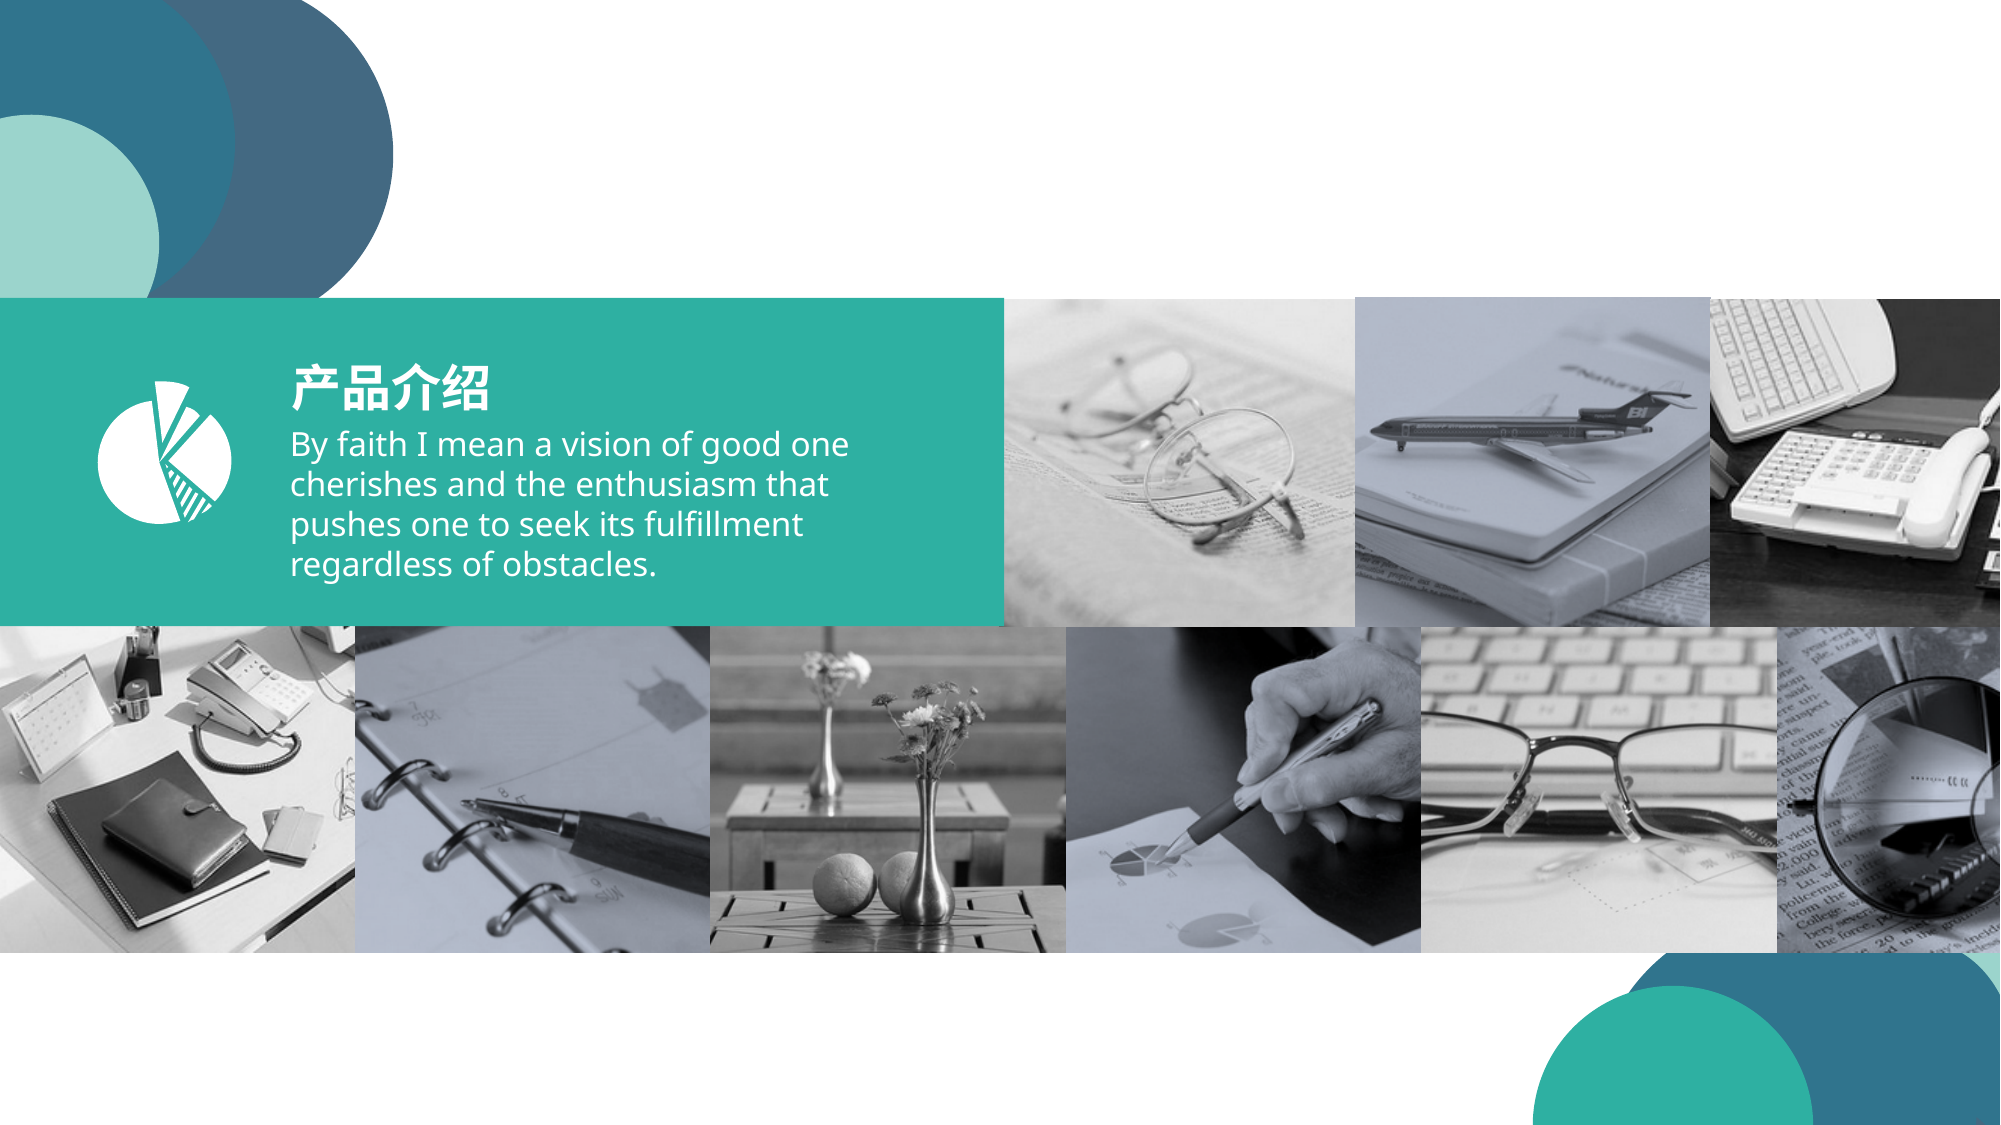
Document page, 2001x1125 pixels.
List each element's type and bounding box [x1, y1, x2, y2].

picture [0, 297, 2000, 954]
text_box [0, 297, 1005, 626]
text_box [1439, 954, 2000, 1125]
text_box [97, 348, 963, 553]
text_box [0, 0, 432, 372]
